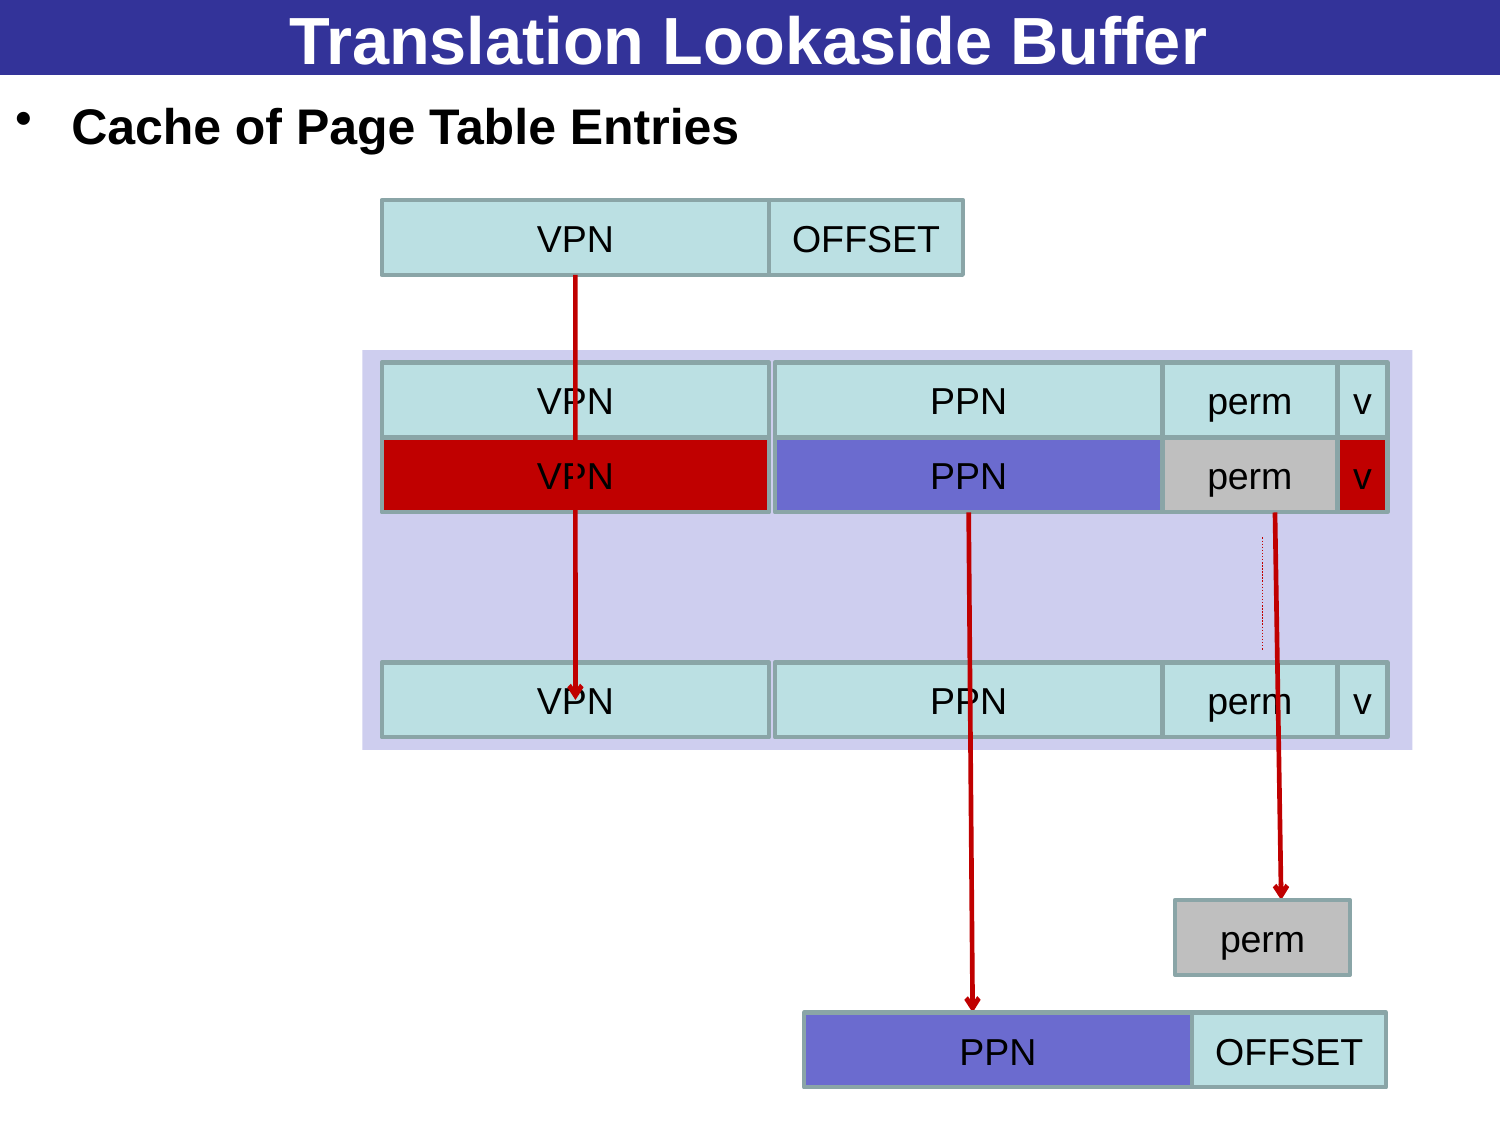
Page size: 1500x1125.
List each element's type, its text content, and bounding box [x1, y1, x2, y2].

text_box PPN [773, 435, 1160, 514]
text_box VPN [380, 435, 571, 514]
text_box PPN [773, 360, 1160, 435]
text_box OFFSET [767, 198, 965, 277]
text_box PPN [802, 1010, 1190, 1089]
text_box v [1335, 360, 1390, 435]
text_box VPN [580, 435, 771, 514]
text_box perm [1160, 360, 1335, 435]
list Cache of Page Table Entries [0, 87, 1500, 175]
text_box perm [1160, 435, 1335, 514]
text_box v [1335, 660, 1390, 739]
text_box VPN [380, 198, 768, 277]
text_box v [1335, 435, 1390, 514]
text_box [968, 512, 973, 1013]
title Translation Lookaside Buffer [0, 0, 1500, 75]
text_box perm [1160, 660, 1269, 739]
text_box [1274, 512, 1282, 901]
text_box perm [1173, 898, 1352, 977]
text_box PPN [977, 660, 1160, 739]
text_box OFFSET [1190, 1010, 1388, 1089]
text_box perm [1285, 660, 1335, 739]
text_box VPN [380, 360, 571, 435]
text_box VPN [380, 660, 771, 739]
text_box PPN [773, 660, 963, 739]
text_box VPN [580, 360, 771, 435]
text_box [362, 350, 1413, 750]
